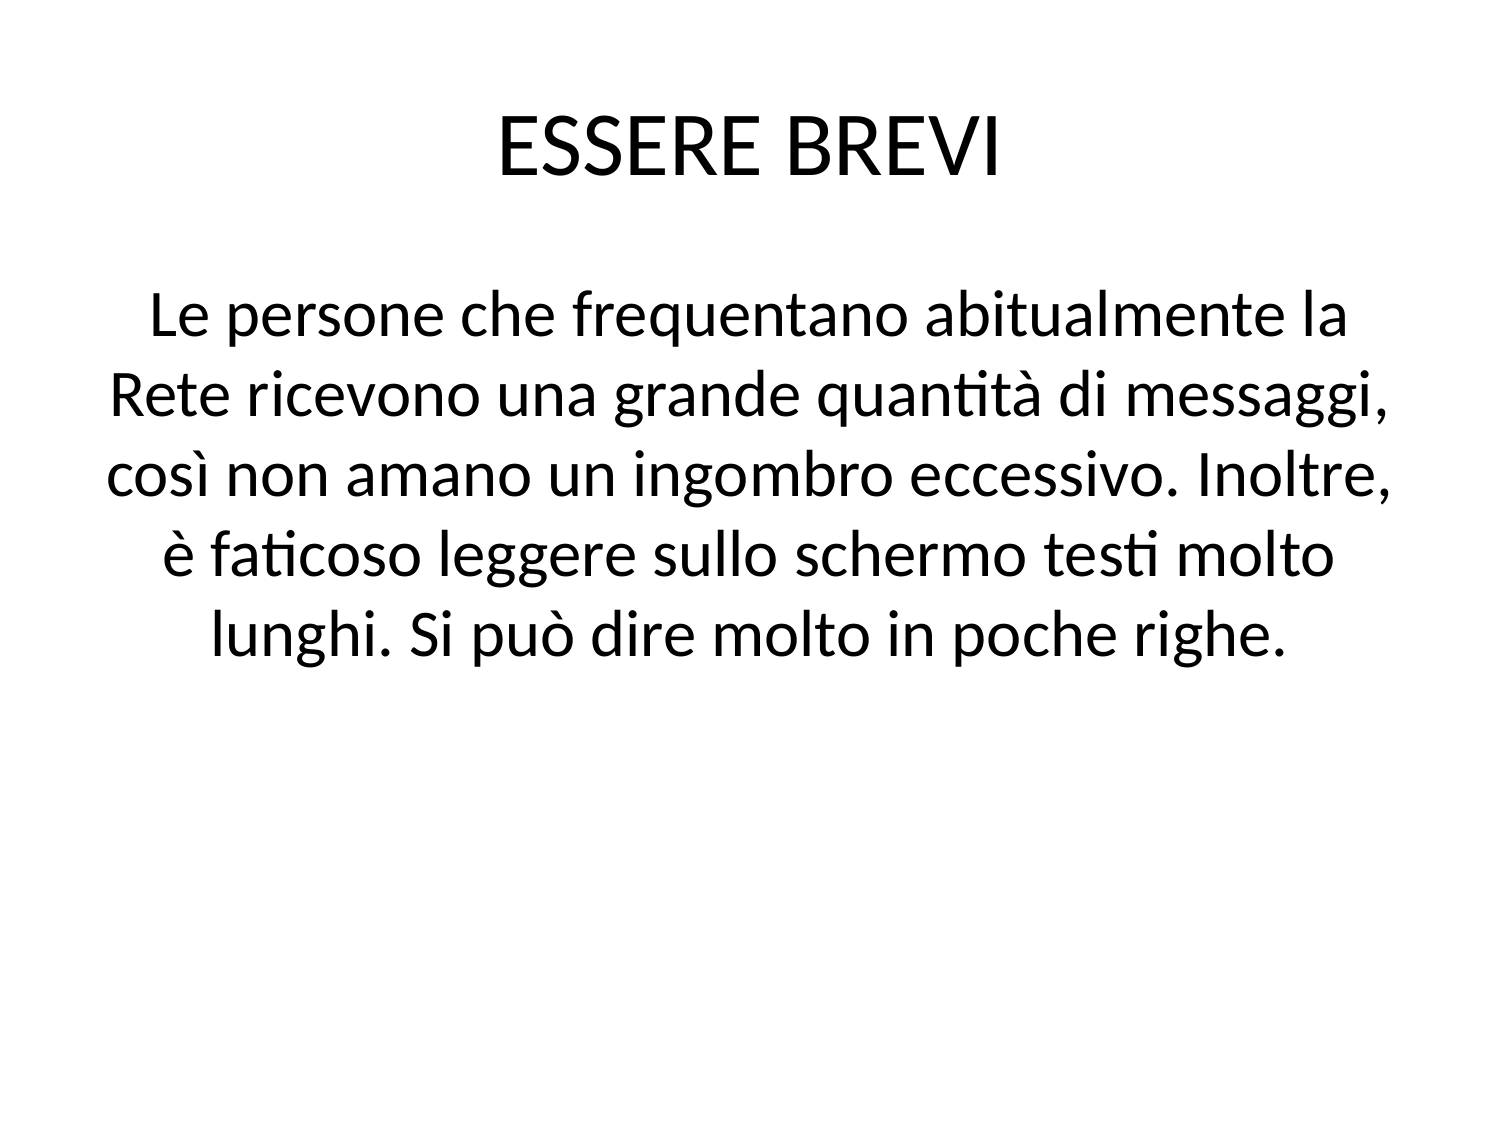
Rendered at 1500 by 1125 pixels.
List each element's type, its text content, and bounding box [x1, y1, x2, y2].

title ESSERE BREVI [75, 45, 1425, 233]
list Le persone che frequentano abitualmente la Rete ricevono una grande quantità di messaggi, così non amano un ingombro eccessivo. Inoltre, è faticoso leggere sullo schermo testi molto lunghi. Si può dire molto in poche righe. [75, 262, 1425, 1005]
